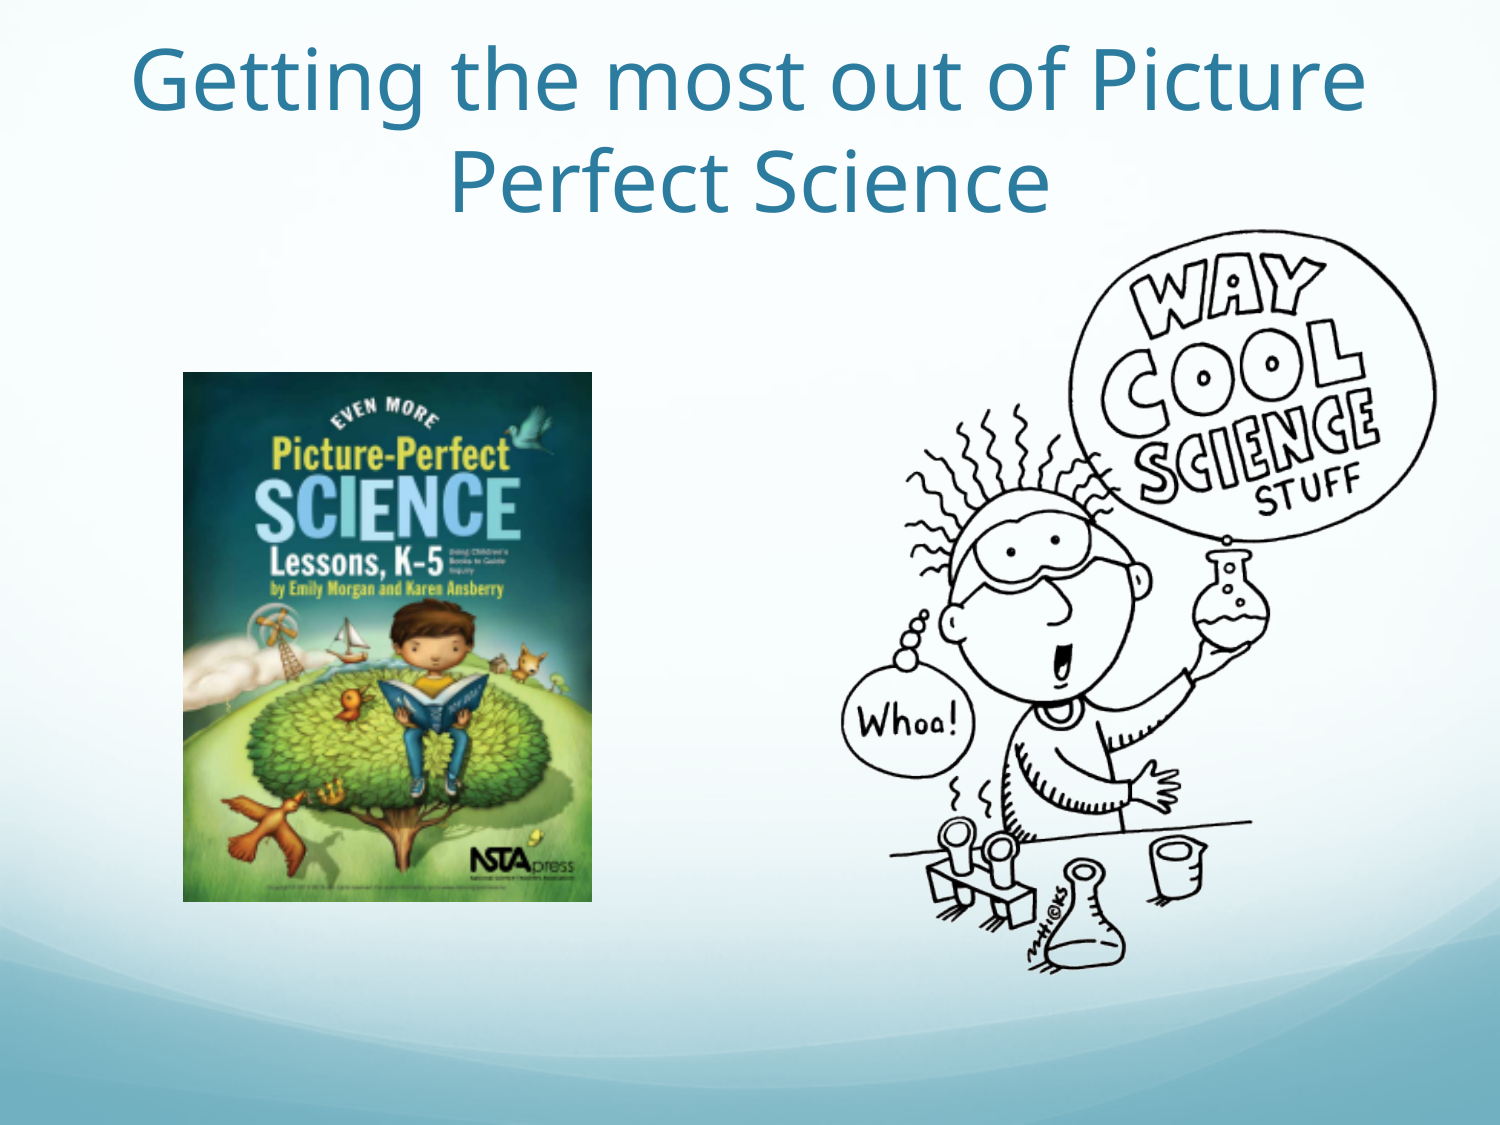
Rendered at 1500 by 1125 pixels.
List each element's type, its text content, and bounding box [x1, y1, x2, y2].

picture [811, 217, 1451, 991]
picture [182, 371, 592, 902]
title Getting the most out of Picture Perfect Science [90, 17, 1410, 237]
